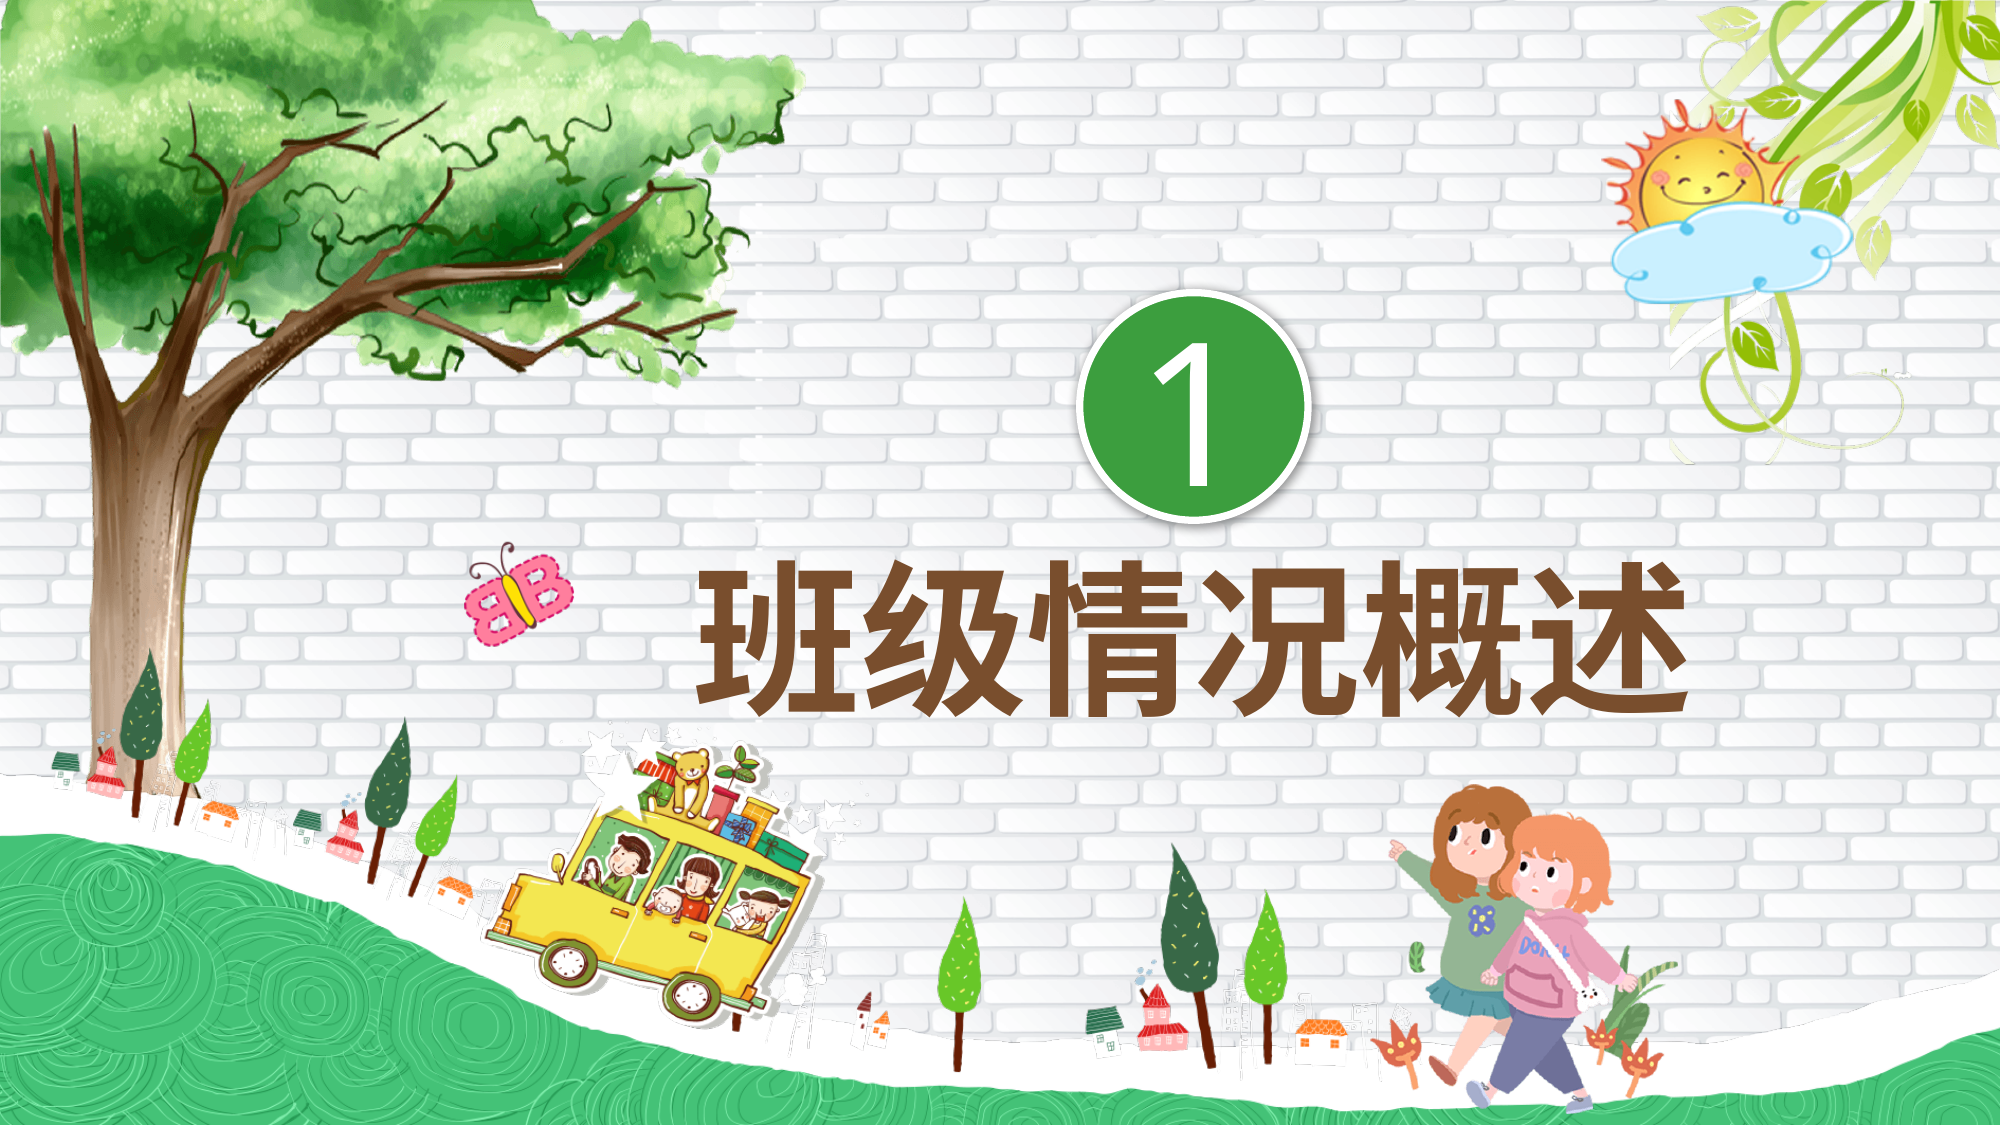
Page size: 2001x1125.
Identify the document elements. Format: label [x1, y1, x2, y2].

picture [429, 518, 596, 673]
picture [1536, 0, 2000, 488]
text_box [0, 0, 2000, 1125]
